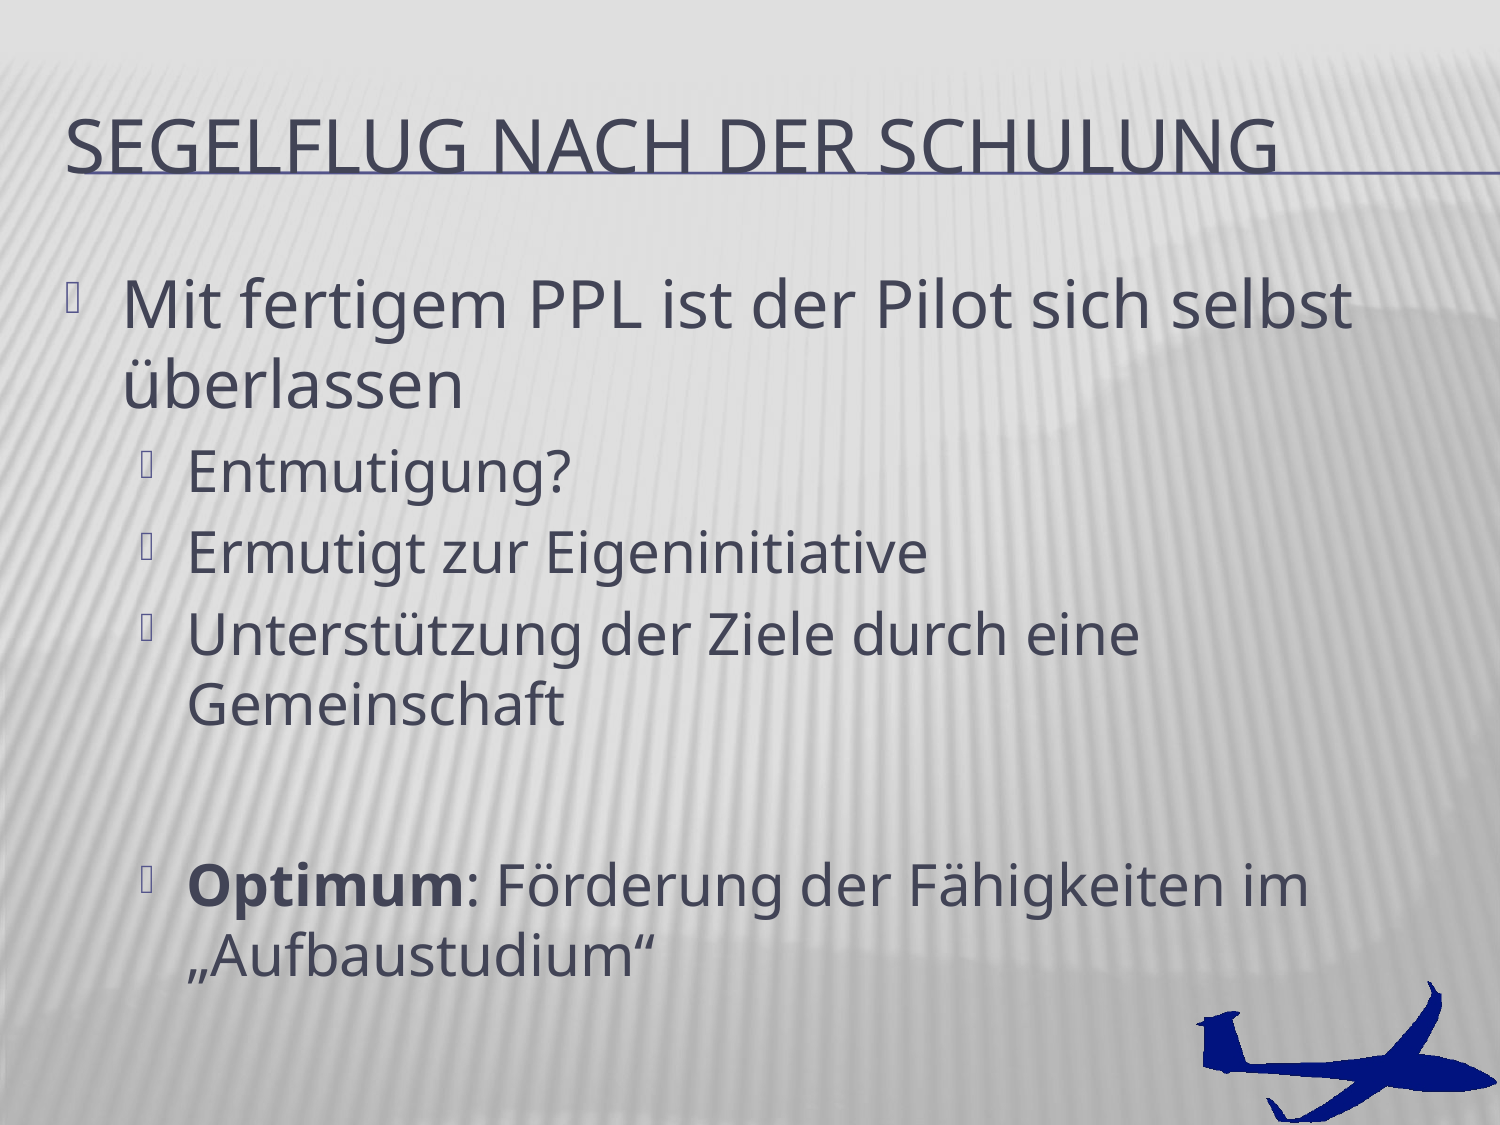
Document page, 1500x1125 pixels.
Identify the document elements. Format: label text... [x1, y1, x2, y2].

list Mit fertigem PPL ist der Pilot sich selbst überlassen Entmutigung? Ermutigt zur Eigeninitiative Unterstützung der Ziele durch eine Gemeinschaft Optimum: Förderung der Fähigkeiten im „Aufbaustudium“ [50, 254, 1475, 998]
picture [1195, 978, 1500, 1125]
title Segelflug nach der Schulung [50, 75, 1475, 213]
